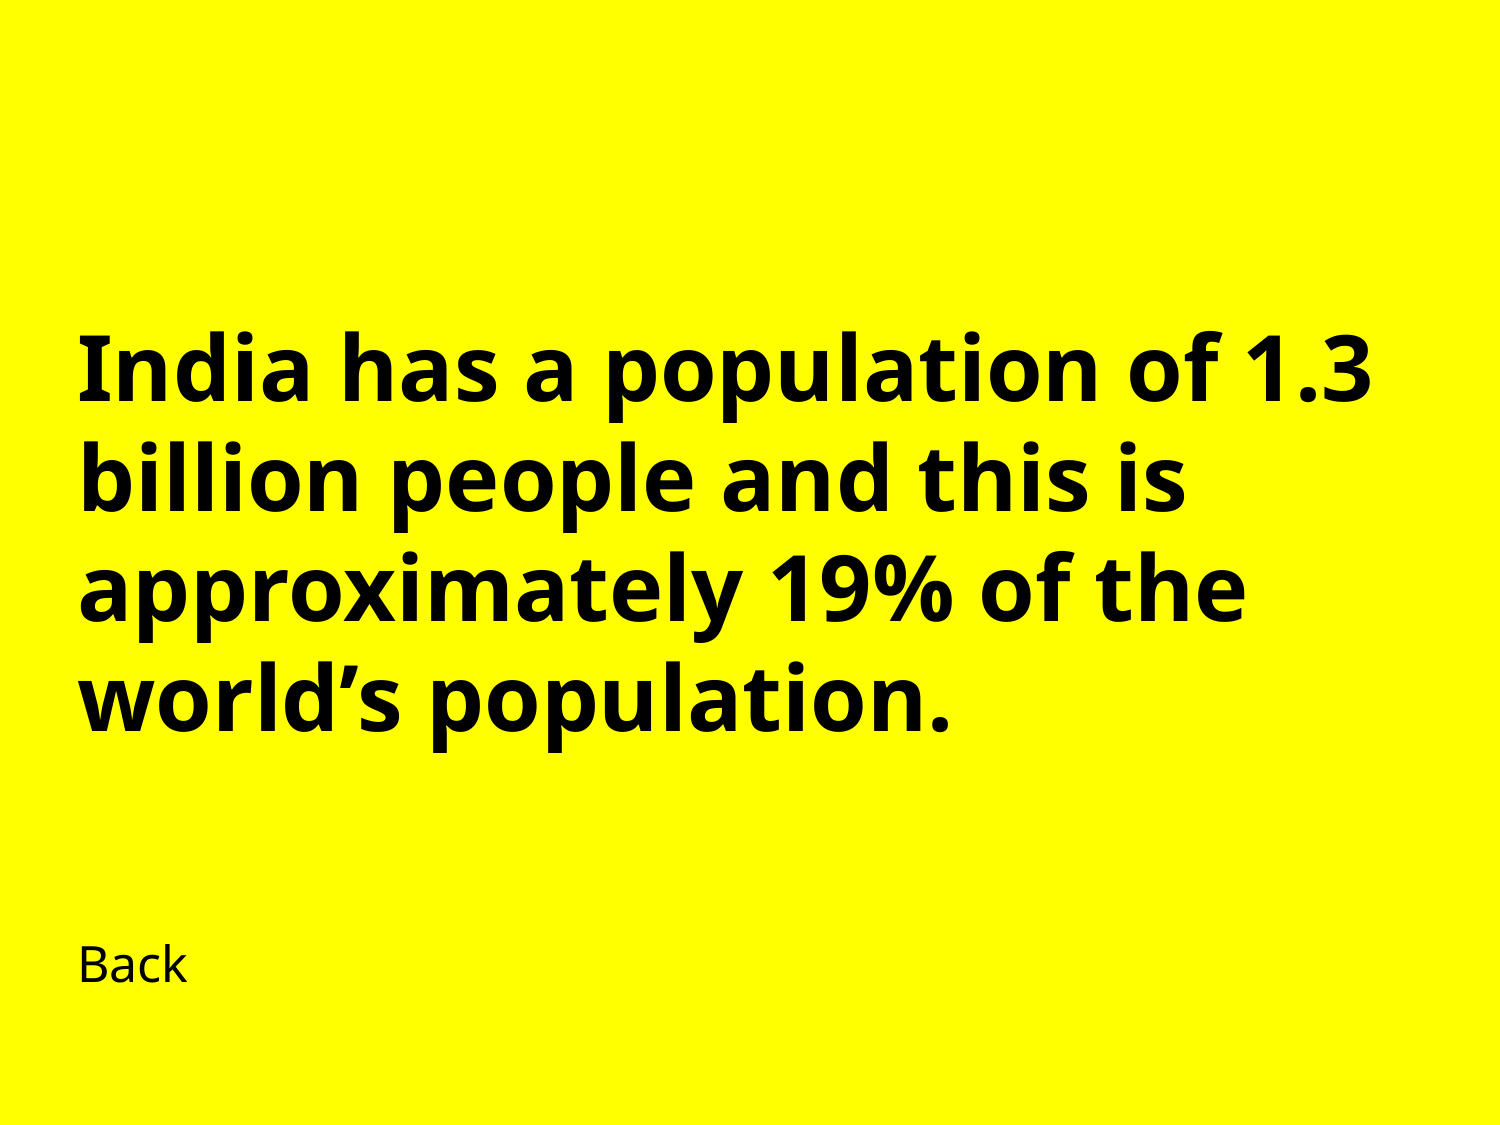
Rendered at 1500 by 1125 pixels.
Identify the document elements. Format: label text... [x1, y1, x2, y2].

text_box India has a population of 1.3 billion people and this is approximately 19% of the world’s population. [62, 302, 1438, 914]
text_box Back [62, 924, 350, 1000]
